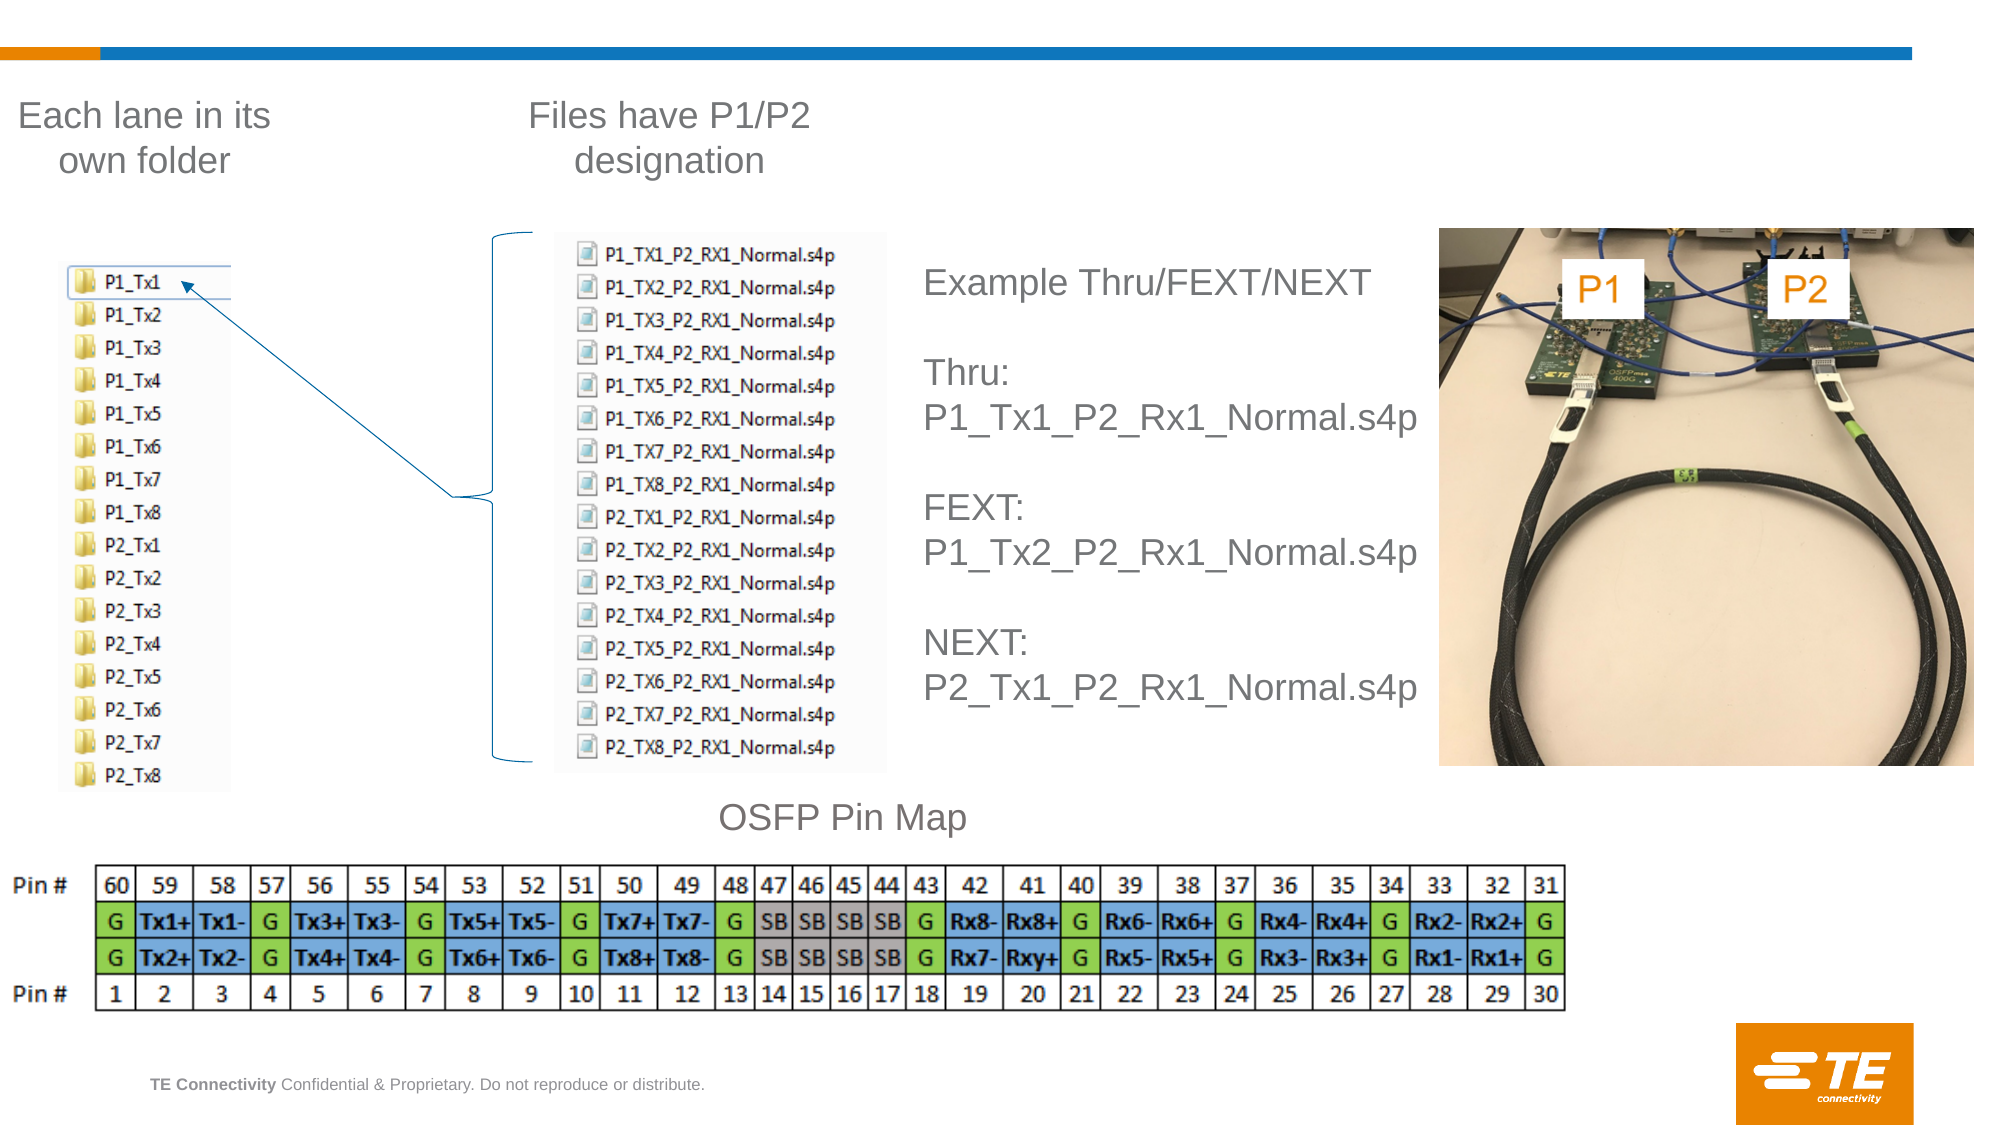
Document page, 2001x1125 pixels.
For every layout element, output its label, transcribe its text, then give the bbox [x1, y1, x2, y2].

picture [58, 261, 231, 792]
text_box OSFP Pin Map [703, 785, 1000, 845]
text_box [181, 280, 453, 498]
text_box Each lane in its own folder [0, 83, 290, 189]
picture [1736, 1023, 1914, 1125]
picture [0, 845, 1584, 1026]
text_box Files have P1/P2 designation [492, 83, 847, 189]
picture [553, 232, 887, 773]
text_box Example Thru/FEXT/NEXT Thru: P1_Tx1_P2_Rx1_Normal.s4p FEXT: P1_Tx2_P2_Rx1_Normal.s4p NEXT: P2_Tx1_P2_Rx1_Normal.s4p [908, 250, 1439, 761]
text_box [453, 231, 533, 763]
picture [1439, 228, 1974, 766]
